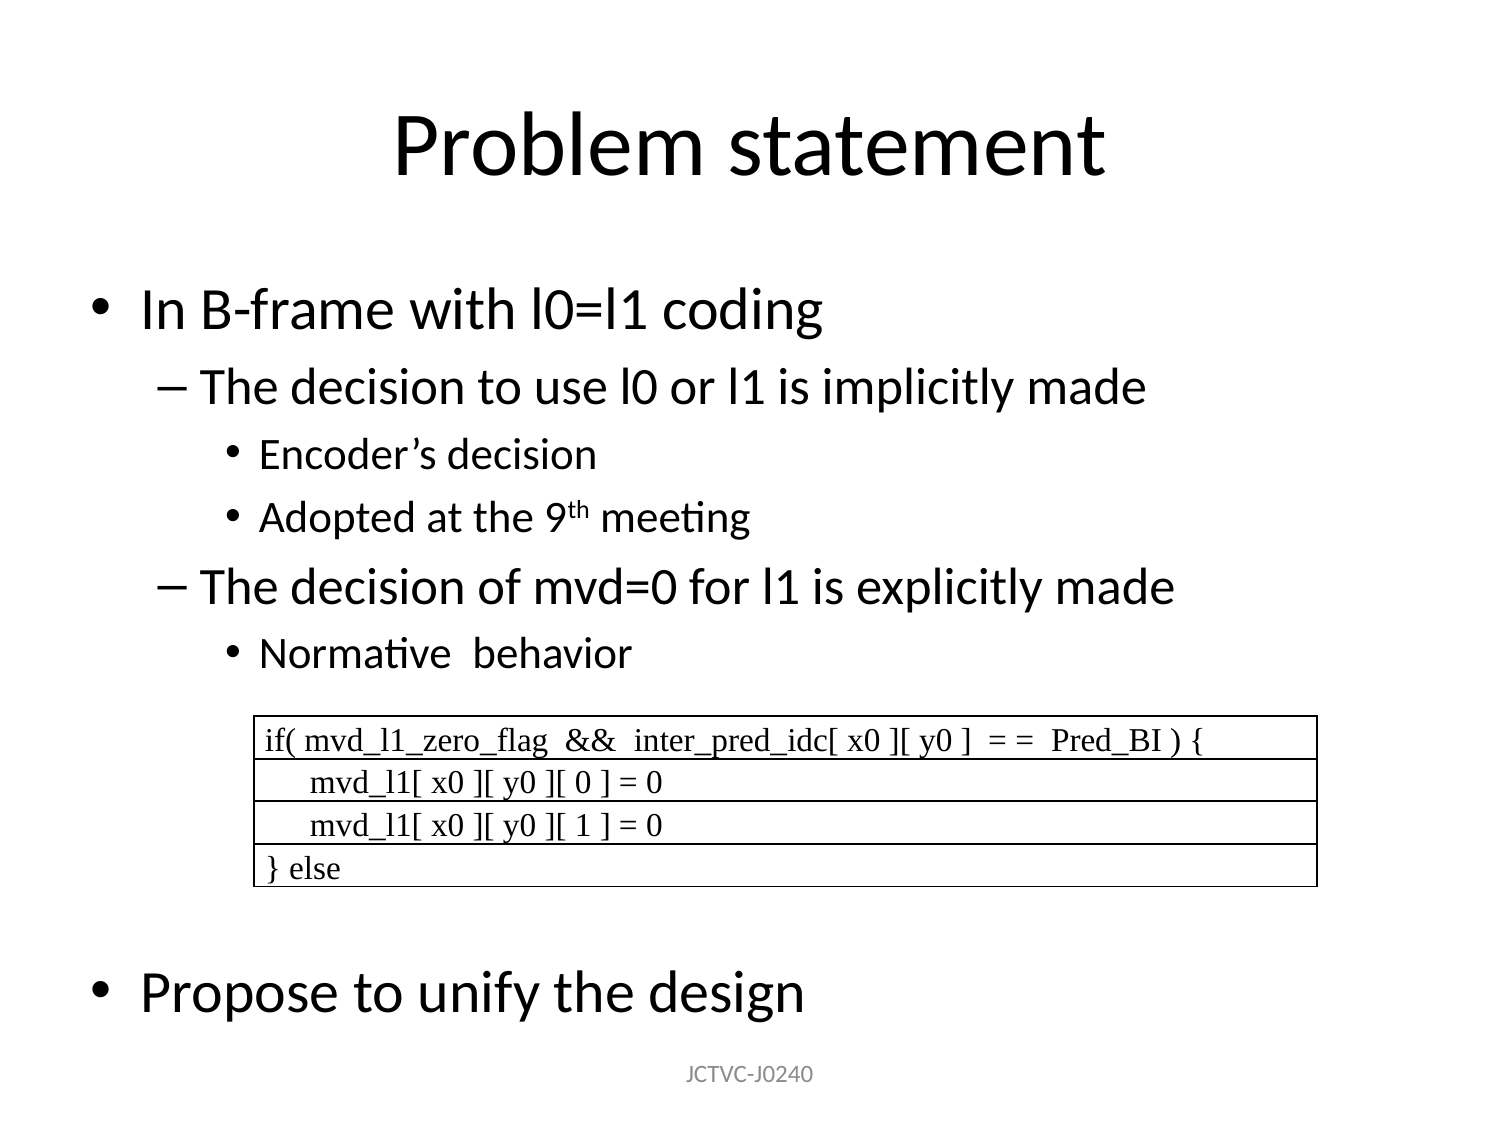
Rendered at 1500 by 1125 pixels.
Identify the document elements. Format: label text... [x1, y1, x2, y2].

table_cell } else [255, 845, 1316, 886]
footer JCTVC-J0240 [512, 1042, 988, 1103]
table_cell mvd_l1[ x0 ][ y0 ][ 1 ] = 0 [255, 802, 1316, 843]
table_header if( mvd_l1_zero_flag && inter_pred_idc[ x0 ][ y0 ] = = Pred_BI ) { [255, 717, 1316, 758]
title Problem statement [75, 45, 1425, 233]
table_cell mvd_l1[ x0 ][ y0 ][ 0 ] = 0 [255, 760, 1316, 800]
list In B-frame with l0=l1 coding The decision to use l0 or l1 is implicitly made Encoder’s decision Adopted at the 9th meeting The decision of mvd=0 for l1 is explicitly made Normative behavior Propose to unify the design [75, 262, 1425, 1035]
